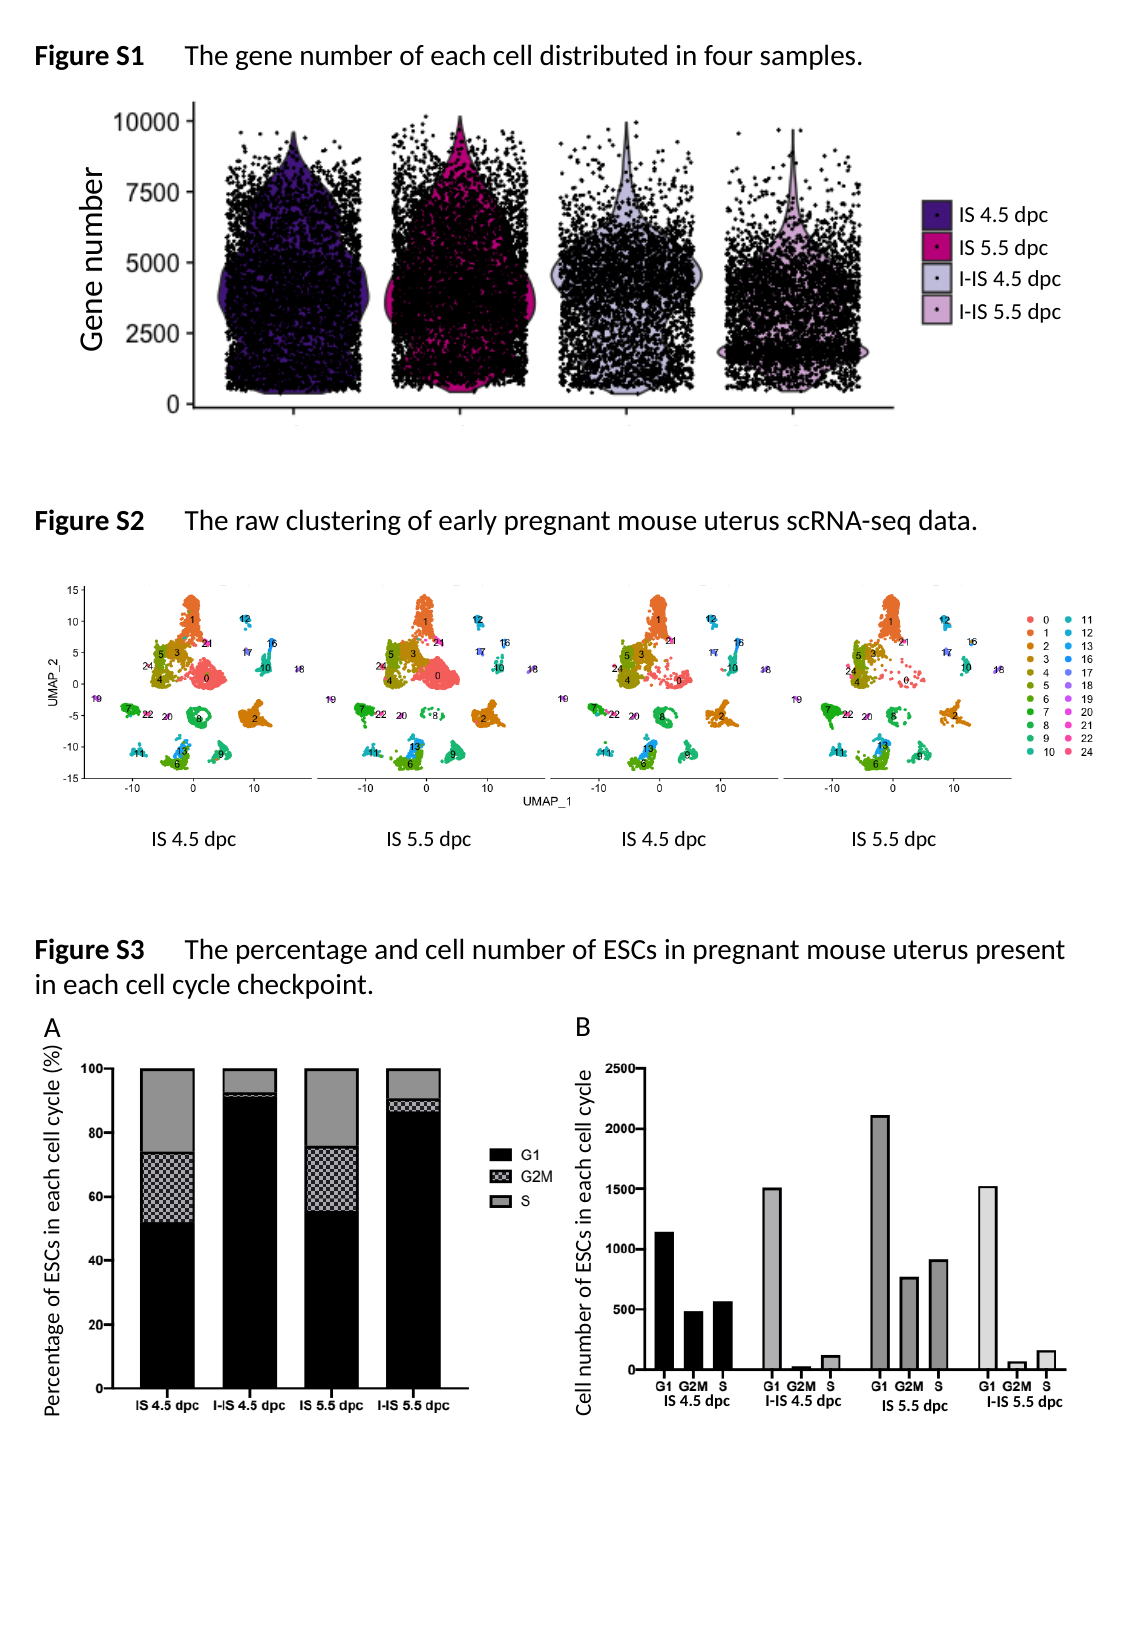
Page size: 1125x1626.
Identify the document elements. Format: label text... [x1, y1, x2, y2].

text_box I-IS 4.5 dpc [966, 256, 1086, 289]
text_box IS 4.5 dpc [648, 1395, 750, 1418]
picture [37, 585, 1104, 822]
text_box Figure S2 The raw clustering of early pregnant mouse uterus scRNA-seq data. [19, 493, 1086, 544]
text_box B [560, 999, 632, 1050]
text_box Percentage of ESCs in each cell cycle (%) [29, 1051, 72, 1433]
text_box Cell number of ESCs in each cell cycle [560, 1050, 603, 1432]
text_box IS 4.5 dpc [606, 822, 743, 859]
text_box Figure S3 The percentage and cell number of ESCs in pregnant mouse uterus present in each cell cycle checkpoint. [19, 923, 1098, 1008]
text_box I-IS 5.5 dpc [972, 1395, 1086, 1418]
text_box IS 5.5 dpc [867, 1395, 989, 1422]
text_box Gene number [61, 145, 103, 368]
text_box IS 5.5 dpc [836, 822, 973, 859]
text_box IS 5.5 dpc [966, 225, 1066, 256]
text_box I-IS 4.5 dpc [750, 1395, 886, 1418]
text_box I-IS 5.5 dpc [966, 289, 1096, 332]
picture [603, 1053, 1098, 1395]
text_box A [29, 1000, 101, 1051]
picture [78, 1053, 555, 1416]
text_box IS 4.5 dpc [136, 822, 273, 859]
text_box IS 5.5 dpc [371, 822, 508, 859]
text_box IS 4.5 dpc [966, 192, 1066, 225]
picture [103, 96, 966, 426]
text_box Figure S1 The gene number of each cell distributed in four samples. [19, 29, 966, 79]
